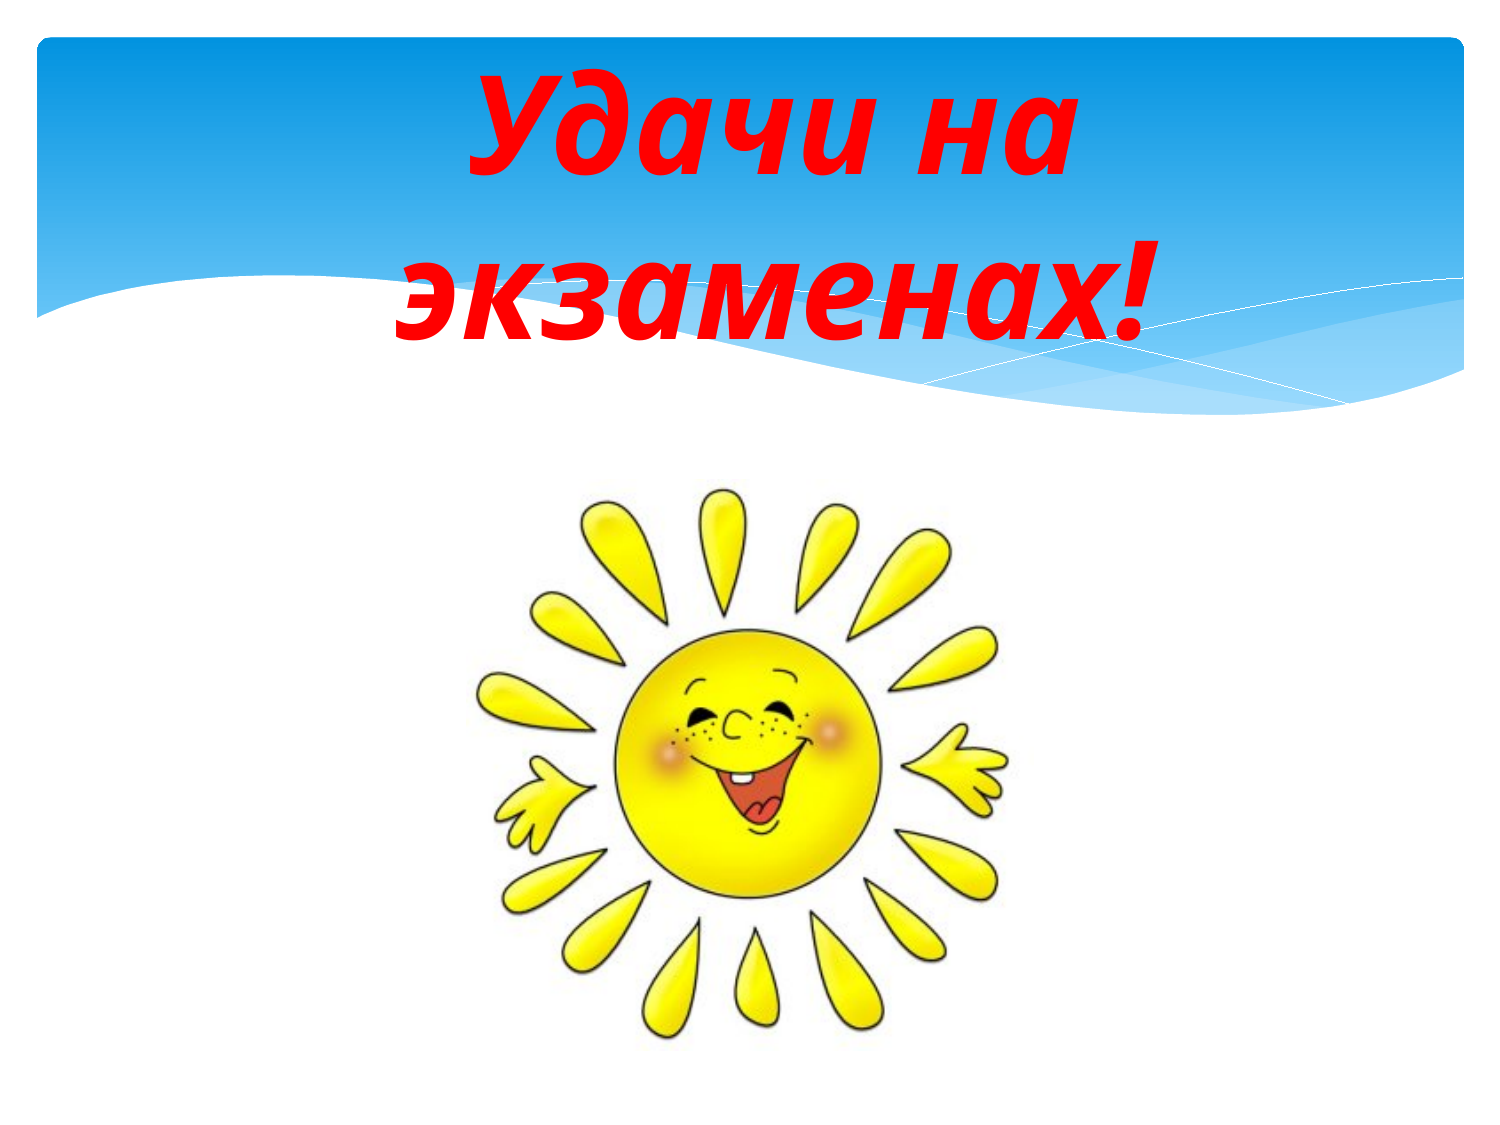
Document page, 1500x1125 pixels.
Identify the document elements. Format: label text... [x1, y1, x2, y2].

title Удачи на экзаменах! [100, 54, 1451, 350]
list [466, 479, 1034, 1051]
